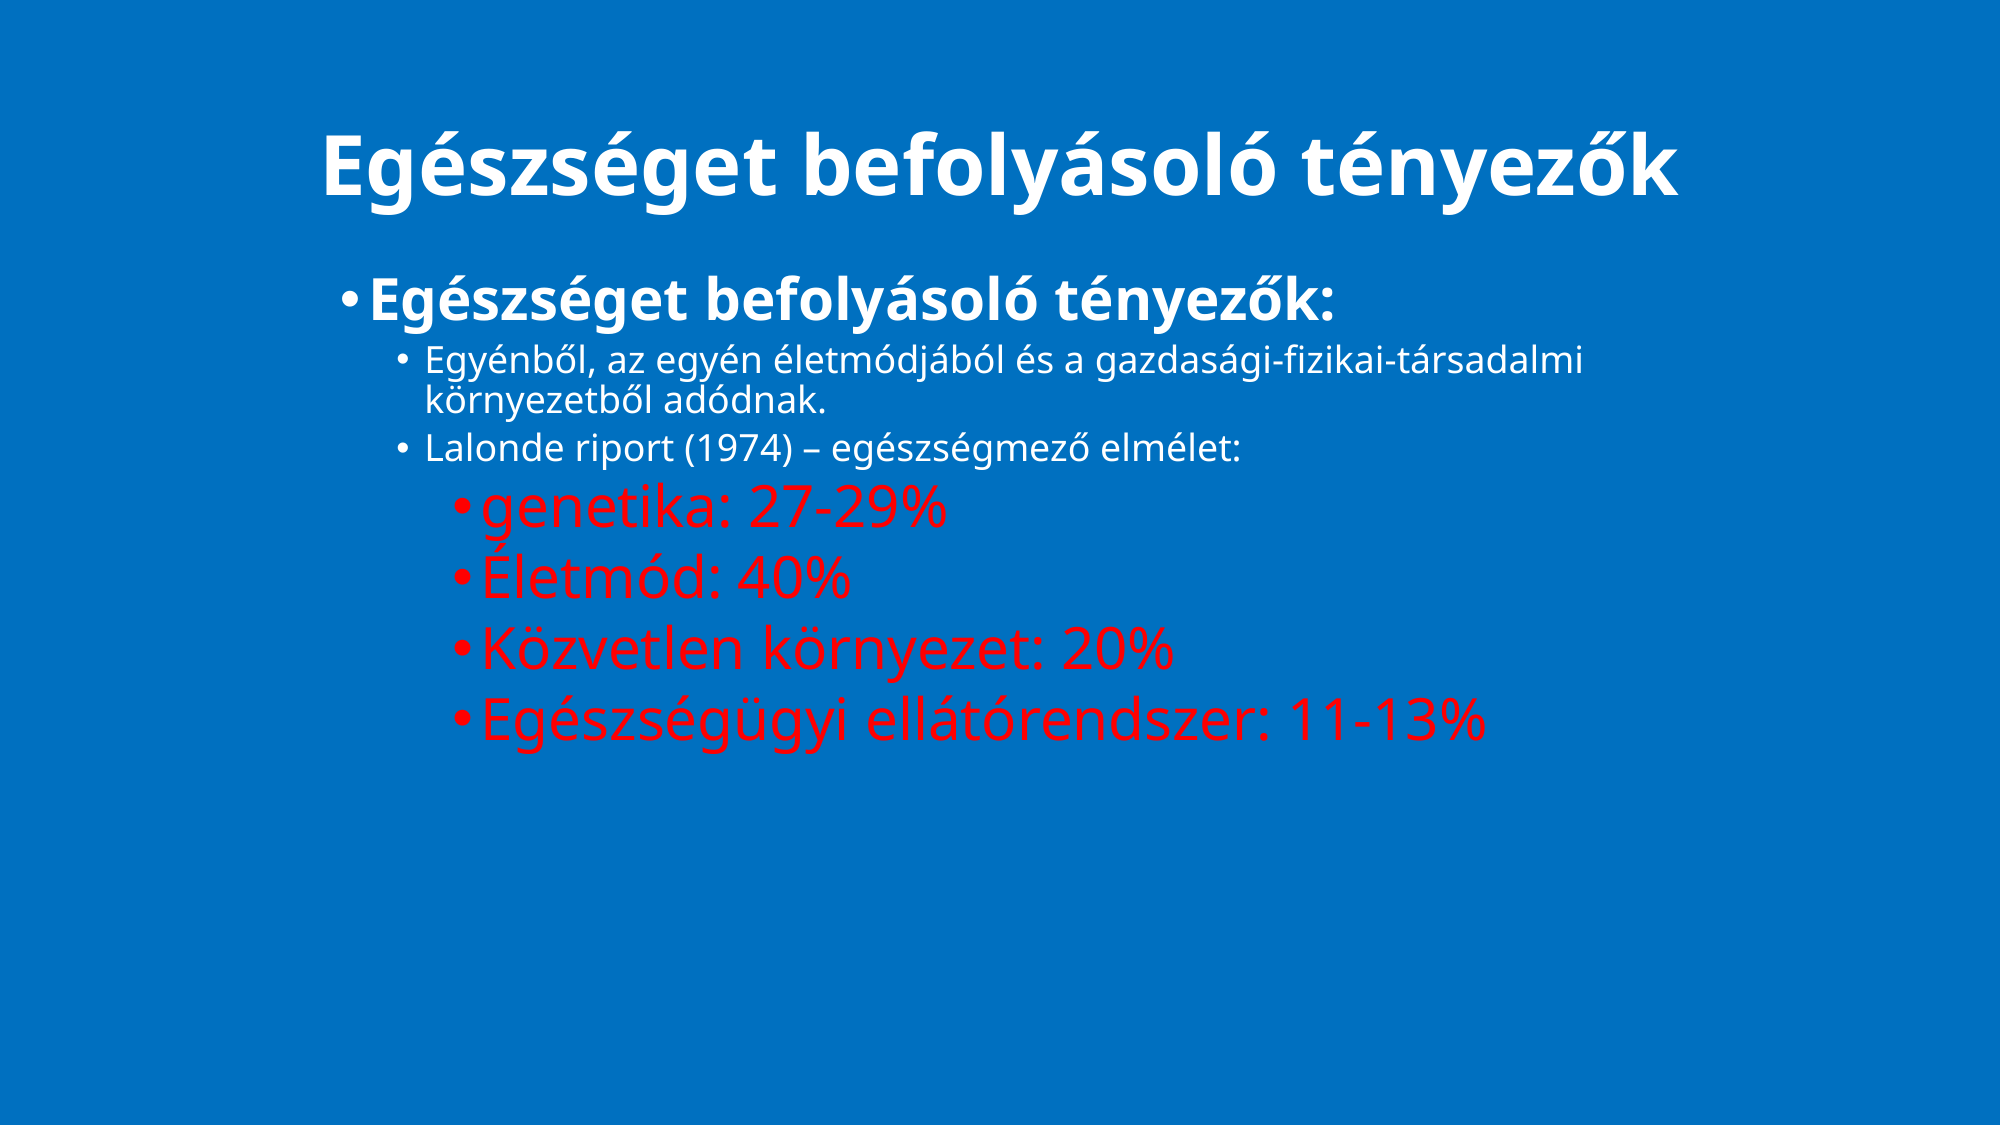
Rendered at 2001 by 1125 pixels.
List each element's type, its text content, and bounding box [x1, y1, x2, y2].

list Egészséget befolyásoló tényezők: Egyénből, az egyén életmódjából és a gazdasági-fizikai-társadalmi környezetből adódnak. Lalonde riport (1974) – egészségmező elmélet: genetika: 27-29% Életmód: 40% Közvetlen környezet: 20% Egészségügyi ellátórendszer: 11-13% [324, 262, 1675, 1071]
title Egészséget befolyásoló tényezők [137, 59, 1863, 278]
